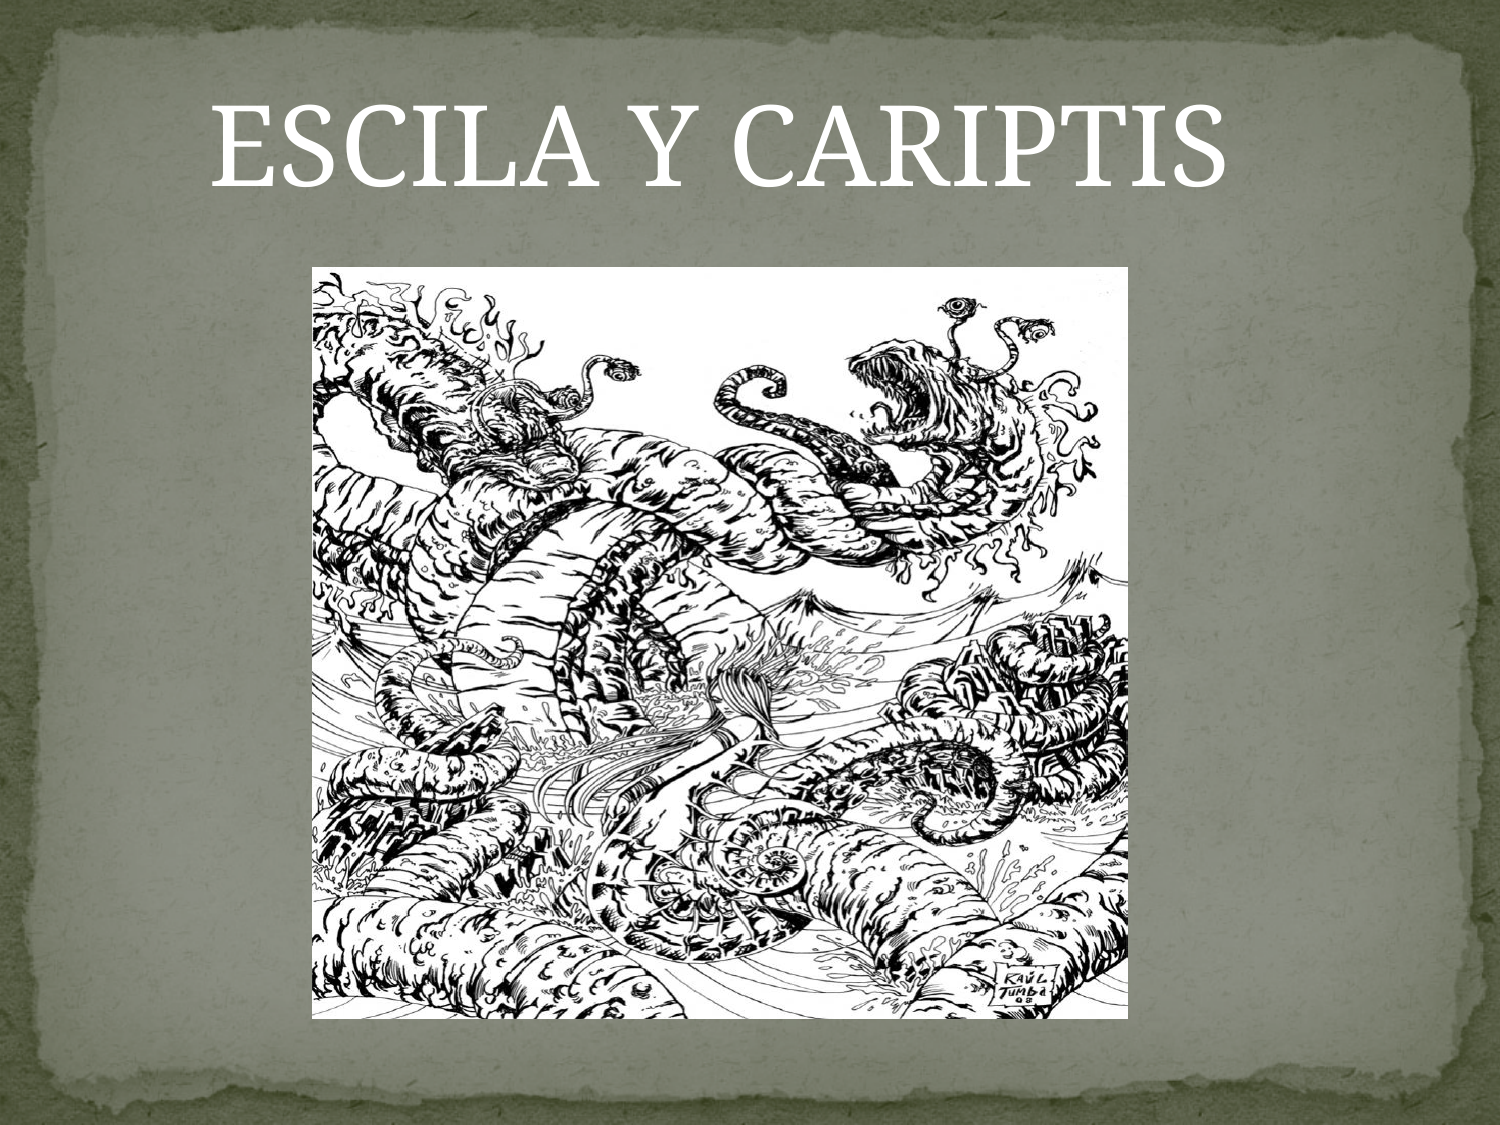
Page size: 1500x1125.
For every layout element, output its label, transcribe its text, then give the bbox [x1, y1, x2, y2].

picture [312, 267, 1128, 1020]
text_box ESCILA Y CARIPTIS [135, 66, 1294, 217]
